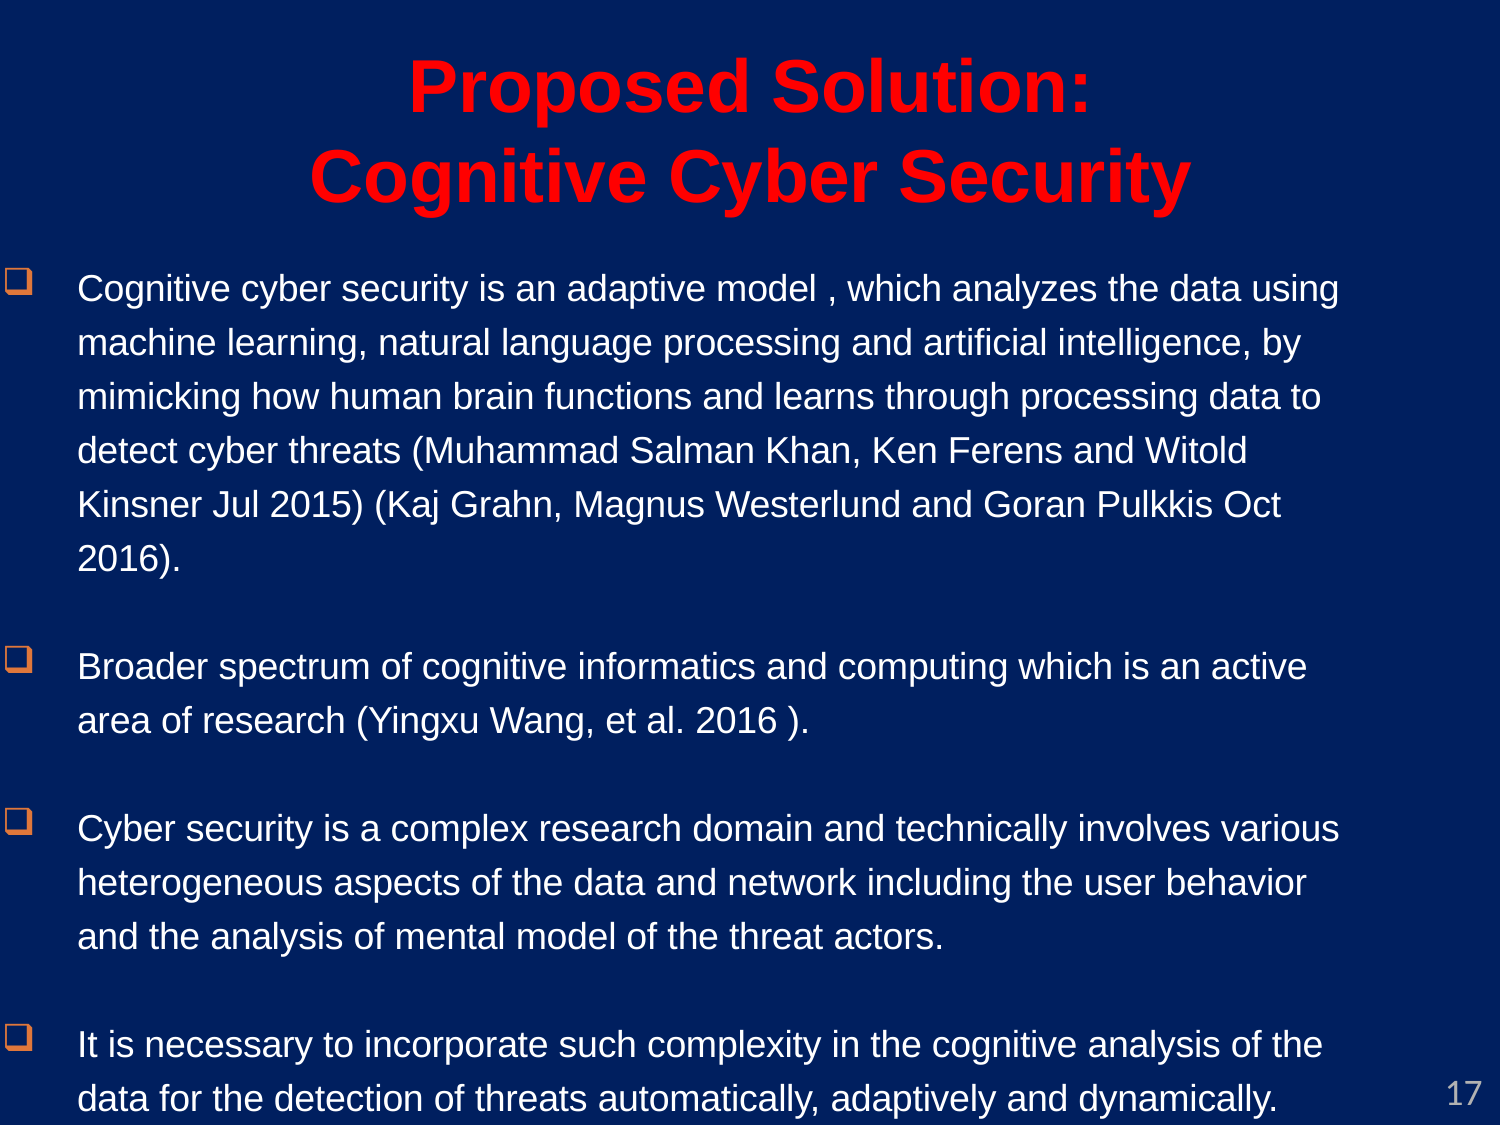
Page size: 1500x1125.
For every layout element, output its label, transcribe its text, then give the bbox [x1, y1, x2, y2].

text_box Cognitive cyber security is an adaptive model , which analyzes the data using machine learning, natural language processing and artificial intelligence, by mimicking how human brain functions and learns through processing data to detect cyber threats (Muhammad Salman Khan, Ken Ferens and Witold Kinsner Jul 2015) (Kaj Grahn, Magnus Westerlund and Goran Pulkkis Oct 2016). Broader spectrum of cognitive informatics and computing which is an active area of research (Yingxu Wang, et al. 2016 ). Cyber security is a complex research domain and technically involves various heterogeneous aspects of the data and network including the user behavior and the analysis of mental model of the threat actors. It is necessary to incorporate such complexity in the cognitive analysis of the data for the detection of threats automatically, adaptively and dynamically. [0, 255, 1500, 1125]
text_box Proposed Solution: Cognitive Cyber Security [0, 37, 1500, 218]
slide_number 17 [1137, 1068, 1483, 1114]
